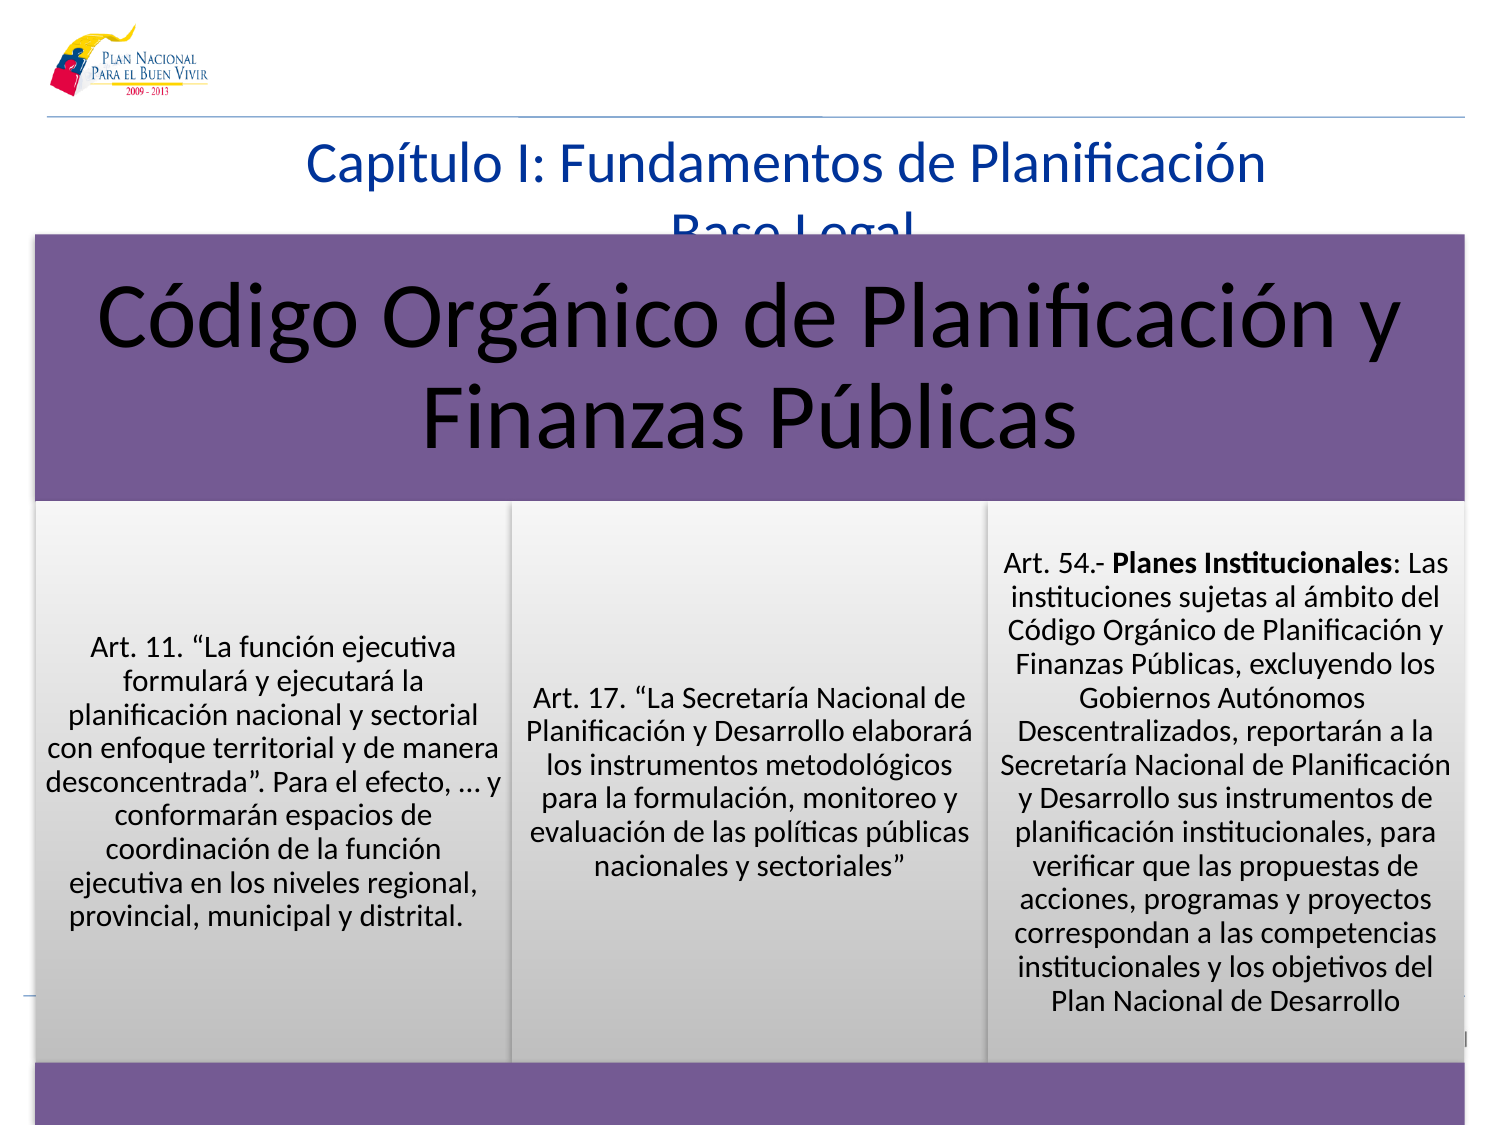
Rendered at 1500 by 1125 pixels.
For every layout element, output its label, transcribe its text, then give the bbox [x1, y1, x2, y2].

picture [1466, 1007, 1473, 1100]
picture [46, 17, 211, 106]
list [34, 234, 1466, 1125]
title Capítulo I: Fundamentos de Planificación Base Legal [70, 46, 1442, 211]
